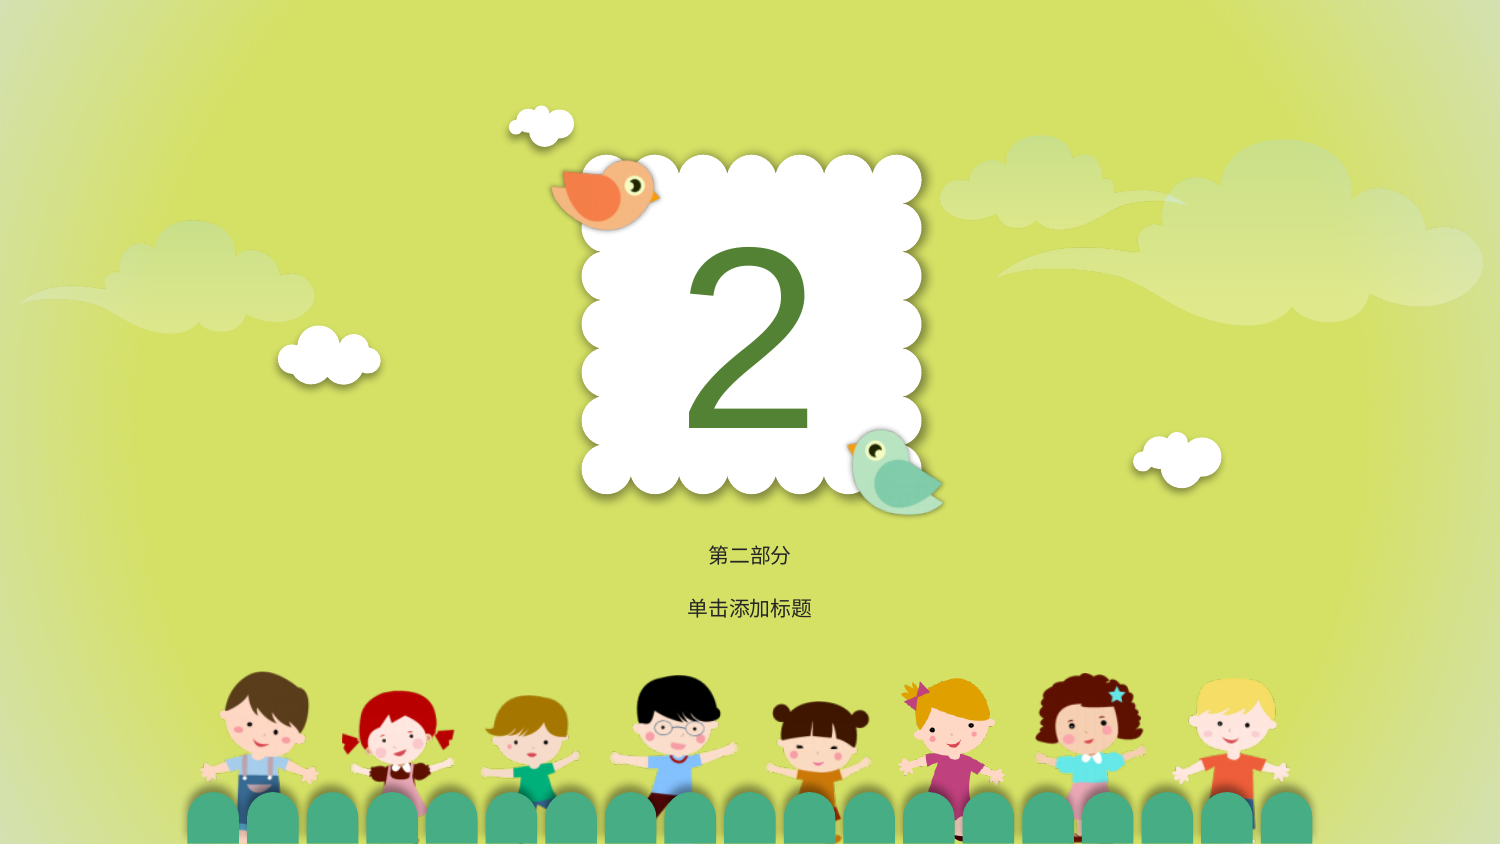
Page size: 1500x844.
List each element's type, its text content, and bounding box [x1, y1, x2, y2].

text_box 2 [663, 334, 833, 488]
picture [0, 0, 1500, 844]
text_box 第二部分 单击添加标题 [362, 526, 1138, 629]
